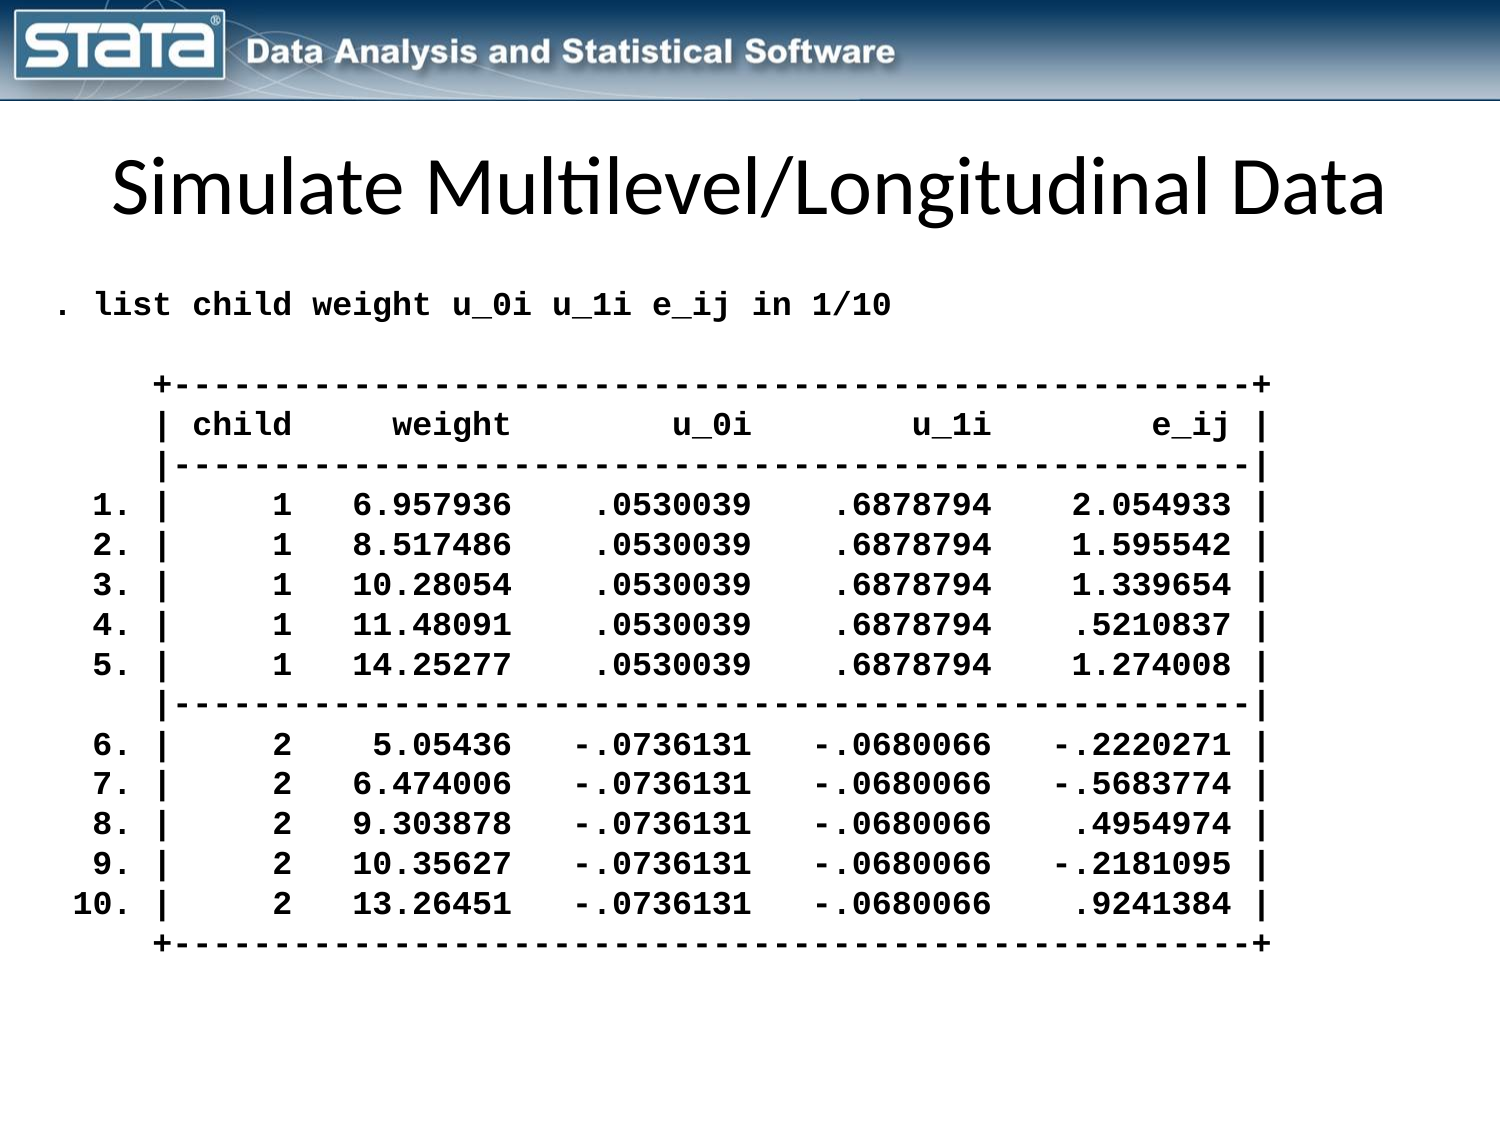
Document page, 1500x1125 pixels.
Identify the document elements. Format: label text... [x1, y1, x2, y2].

picture [0, 0, 1500, 99]
list . list child weight u_0i u_1i e_ij in 1/10 +------------------------------------------------------+ | child weight u_0i u_1i e_ij | |------------------------------------------------------| 1. | 1 6.957936 .0530039 .6878794 2.054933 | 2. | 1 8.517486 .0530039 .6878794 1.595542 | 3. | 1 10.28054 .0530039 .6878794 1.339654 | 4. | 1 11.48091 .0530039 .6878794 .5210837 | 5. | 1 14.25277 .0530039 .6878794 1.274008 | |------------------------------------------------------| 6. | 2 5.05436 -.0736131 -.0680066 -.2220271 | 7. | 2 6.474006 -.0736131 -.0680066 -.5683774 | 8. | 2 9.303878 -.0736131 -.0680066 .4954974 | 9. | 2 10.35627 -.0736131 -.0680066 -.2181095 | 10. | 2 13.26451 -.0736131 -.0680066 .9241384 | +------------------------------------------------------+ [37, 275, 1382, 1025]
title Simulate Multilevel/Longitudinal Data [0, 99, 1500, 263]
